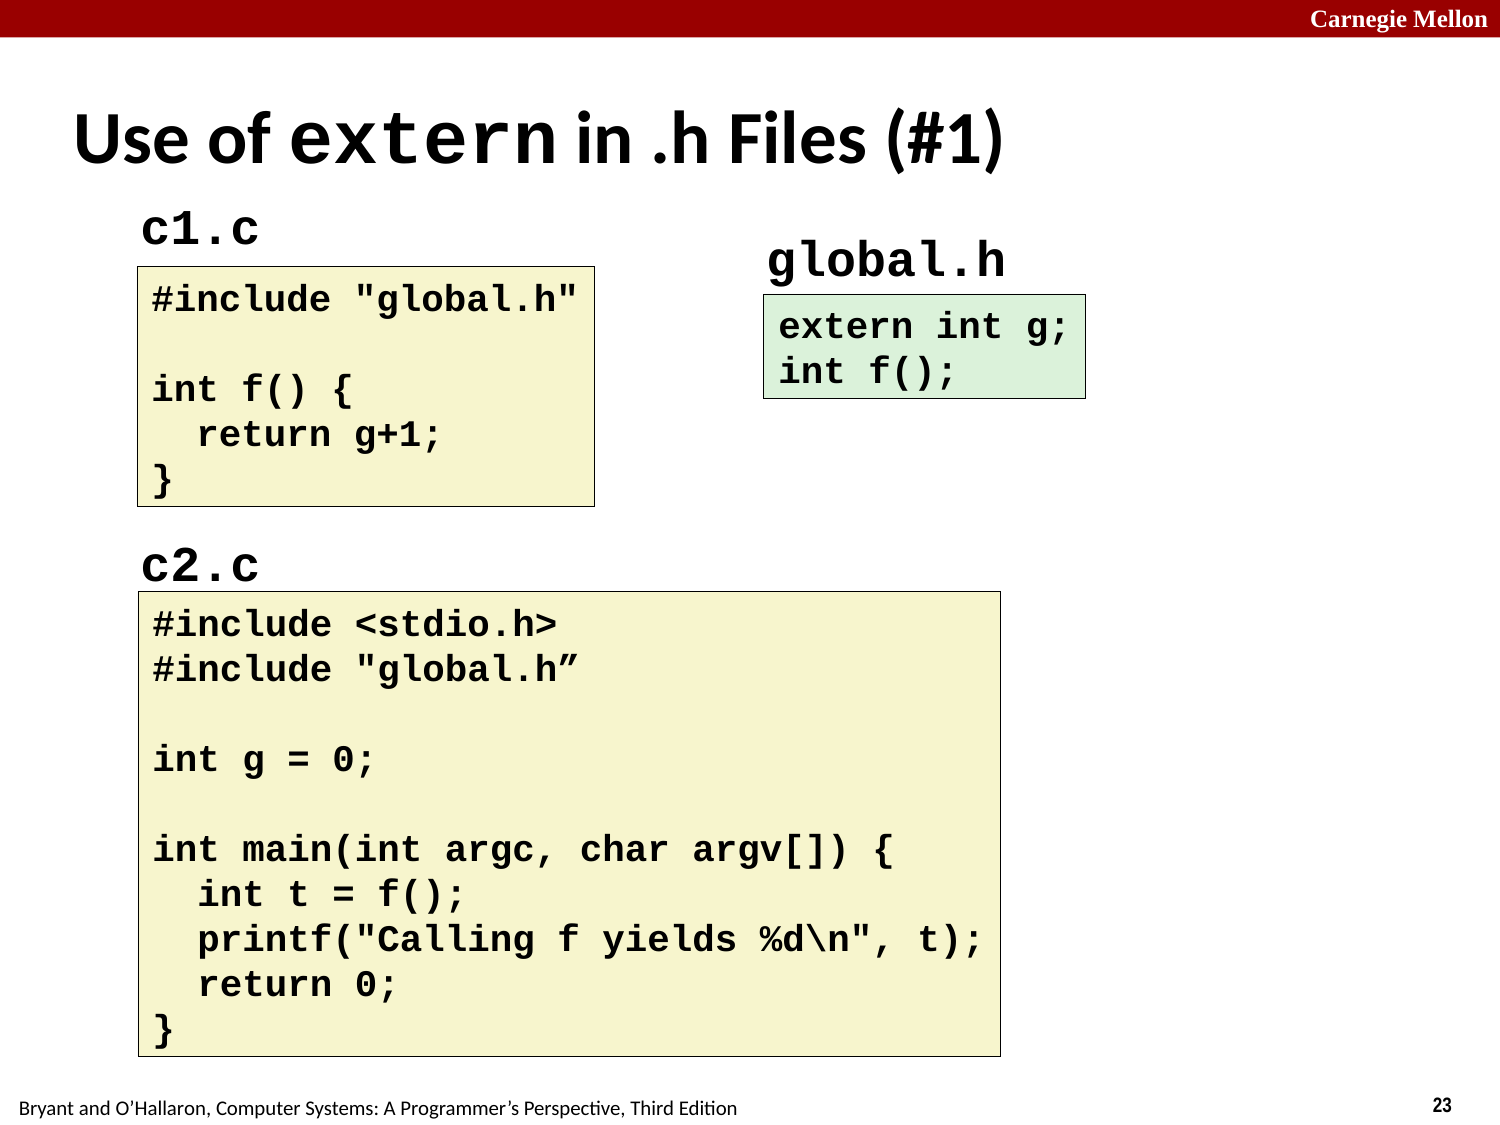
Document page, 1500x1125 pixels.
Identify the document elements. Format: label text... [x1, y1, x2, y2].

text_box c1.c [125, 187, 276, 263]
title Use of extern in .h Files (#1) [58, 71, 1305, 197]
text_box global.h [751, 218, 1021, 294]
text_box extern int g; int f(); [763, 293, 1086, 399]
text_box #include <stdio.h> #include "global.h” int g = 0; int main(int argc, char argv[]) { int t = f(); printf("Calling f yields %d\n", t); return 0; } [137, 591, 1000, 1057]
text_box #include "global.h" int f() { return g+1; } [136, 266, 594, 507]
text_box c2.c [125, 524, 276, 599]
